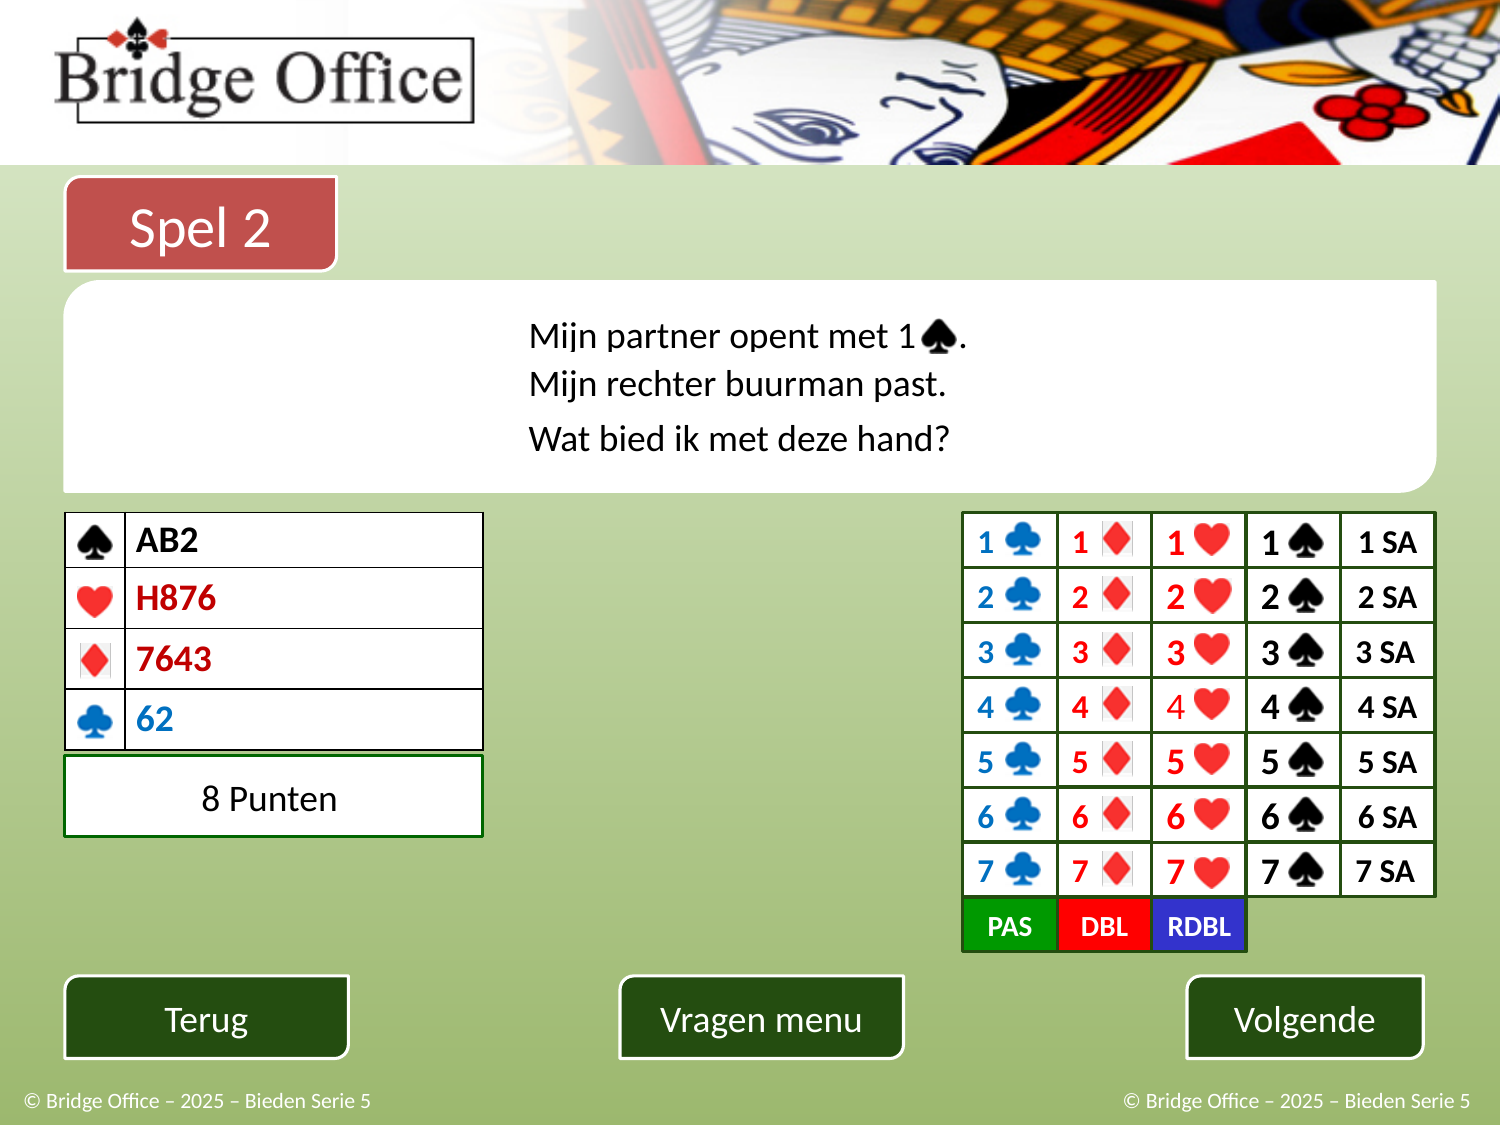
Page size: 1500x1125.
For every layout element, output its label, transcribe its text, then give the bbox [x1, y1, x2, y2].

table_cell H876 [126, 568, 482, 628]
text_box 3 [1056, 621, 1150, 676]
text_box 1 [1153, 511, 1245, 569]
text_box 3 [961, 621, 1056, 676]
picture [1099, 741, 1135, 778]
picture [1194, 633, 1230, 666]
picture [1004, 686, 1041, 723]
text_box 7 [1245, 841, 1339, 898]
picture [1193, 578, 1232, 614]
text_box 7 [1150, 841, 1245, 898]
picture [1193, 523, 1230, 556]
text_box 6 SA [1339, 786, 1437, 844]
picture [1288, 851, 1324, 887]
text_box 4 [1059, 676, 1150, 734]
picture [1288, 631, 1324, 668]
text_box 5 [1248, 734, 1339, 786]
text_box 7 [1056, 841, 1150, 898]
table_cell 7643 [126, 629, 482, 688]
picture [1193, 857, 1230, 890]
text_box 2 [1153, 569, 1245, 621]
text_box 6 [1150, 786, 1245, 841]
picture [77, 524, 114, 561]
picture [1004, 796, 1041, 833]
text_box [63, 280, 1437, 493]
text_box 6 [1056, 786, 1150, 841]
picture [77, 703, 114, 740]
picture [0, 0, 1500, 166]
picture [920, 318, 957, 354]
picture [1288, 521, 1325, 558]
text_box Terug [63, 974, 350, 1061]
table_header [66, 513, 124, 567]
table_cell [66, 629, 124, 688]
picture [1193, 743, 1230, 776]
text_box 5 [1153, 734, 1248, 786]
picture [77, 585, 114, 618]
picture [1004, 631, 1041, 668]
text_box DBL [1059, 898, 1153, 953]
text_box 4 SA [1339, 676, 1437, 734]
picture [1099, 576, 1135, 613]
text_box 4 [961, 676, 1059, 734]
text_box 4 [1150, 676, 1245, 734]
text_box Vragen menu [618, 974, 906, 1061]
text_box 3 [1150, 621, 1245, 676]
text_box 2 [1056, 569, 1153, 621]
picture [1099, 796, 1135, 833]
text_box © Bridge Office – 2025 – Bieden Serie 5 [1107, 1079, 1500, 1121]
text_box 4 [1245, 676, 1339, 734]
picture [1288, 796, 1324, 832]
text_box 5 SA [1339, 734, 1437, 786]
table_header AB2 [126, 513, 482, 567]
text_box 7 [961, 841, 1056, 896]
text_box 1 [1059, 511, 1153, 569]
text_box 2 SA [1339, 569, 1437, 621]
picture [1004, 521, 1041, 558]
text_box 1 [1245, 511, 1342, 569]
picture [1004, 741, 1041, 778]
table_cell [66, 568, 124, 628]
text_box 1 [961, 511, 1059, 569]
text_box 6 [961, 786, 1056, 841]
text_box 8 Punten [63, 754, 484, 838]
picture [77, 643, 114, 679]
picture [1288, 576, 1324, 613]
text_box 3 [1245, 621, 1339, 676]
text_box Mijn rechter buurman past. [513, 352, 987, 406]
text_box 1 SA [1342, 511, 1437, 569]
text_box 3 SA [1339, 621, 1437, 676]
picture [1288, 741, 1324, 778]
table_cell [66, 690, 124, 749]
picture [1193, 688, 1230, 721]
picture [1099, 686, 1135, 723]
text_box 6 [1245, 786, 1339, 841]
picture [1004, 576, 1041, 613]
picture [1288, 686, 1324, 723]
picture [1193, 798, 1230, 830]
picture [1099, 631, 1135, 668]
text_box © Bridge Office – 2025 – Bieden Serie 5 [8, 1079, 393, 1121]
text_box Volgende [1185, 974, 1425, 1061]
table_cell 62 [126, 690, 482, 749]
text_box RDBL [1153, 898, 1248, 953]
text_box 5 [961, 734, 1059, 786]
text_box Mijn partner opent met 1 . [513, 303, 1022, 364]
text_box 2 [961, 569, 1056, 621]
text_box PAS [961, 896, 1059, 953]
picture [1099, 521, 1135, 558]
text_box 7 SA [1339, 844, 1437, 898]
text_box 5 [1059, 734, 1153, 786]
text_box Spel 2 [63, 179, 339, 273]
text_box Wat bied ik met deze hand? [513, 406, 987, 467]
picture [1004, 851, 1041, 887]
text_box 2 [1245, 569, 1339, 621]
picture [1099, 851, 1135, 887]
